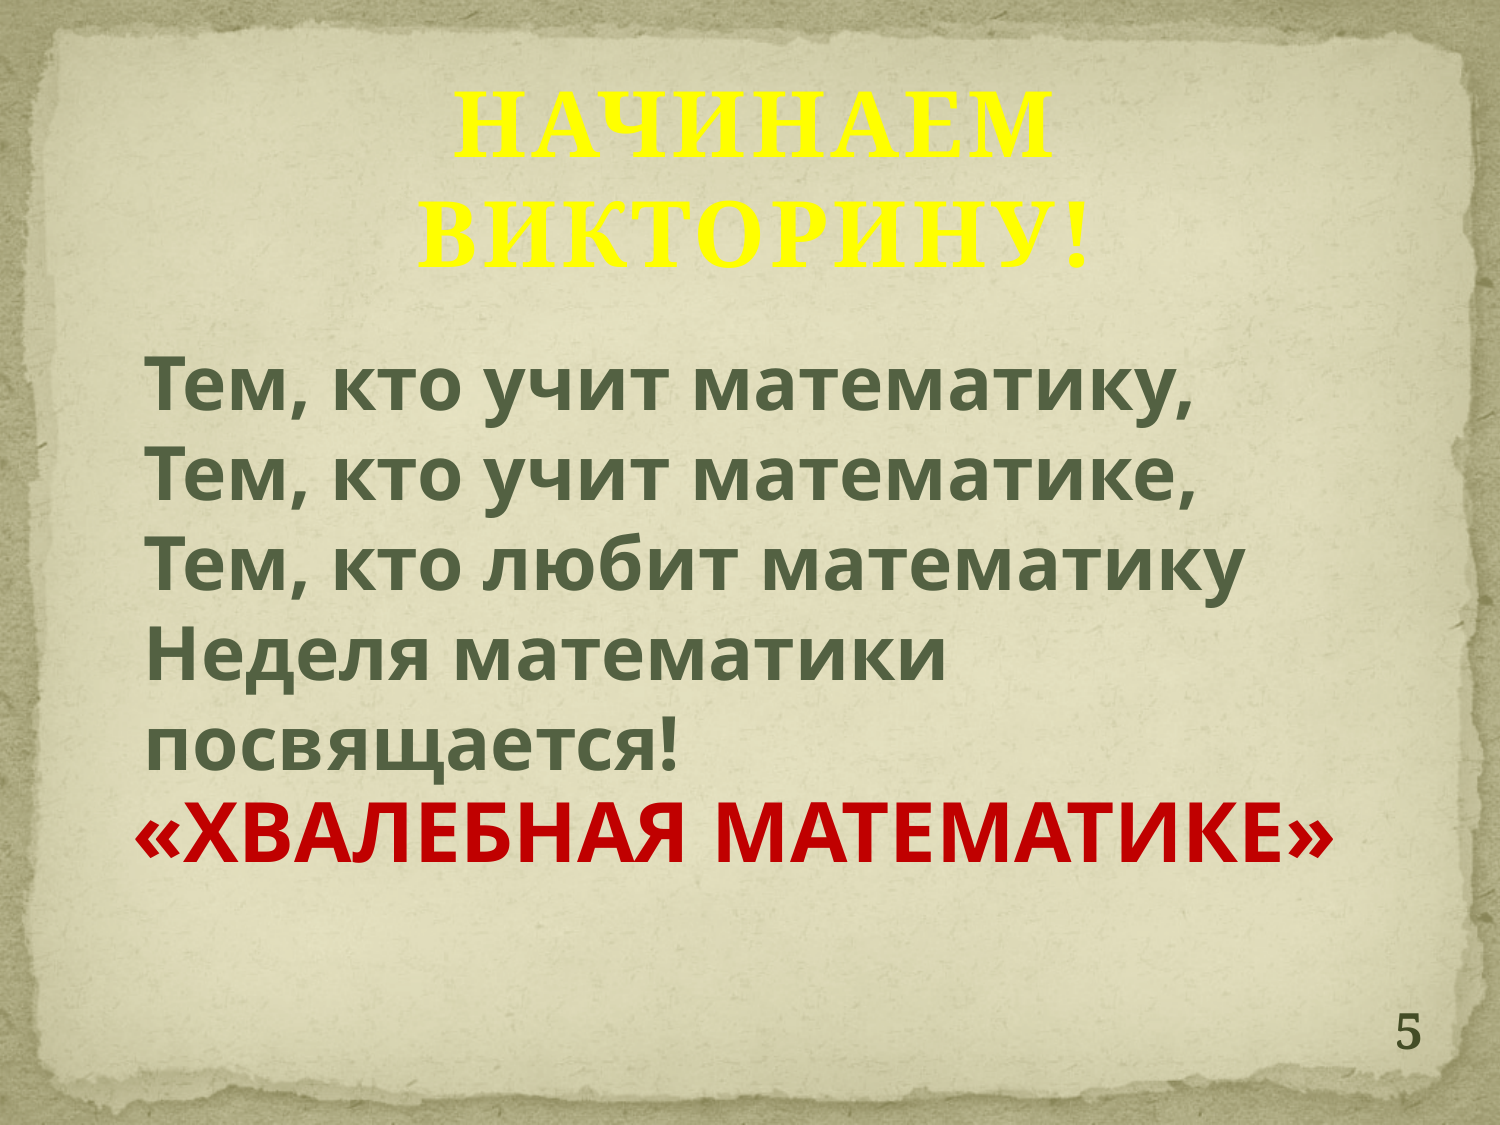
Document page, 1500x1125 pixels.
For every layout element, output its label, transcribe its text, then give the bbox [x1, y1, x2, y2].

text_box Тем, кто учит математику, Тем, кто учит математике, Тем, кто любит математику Неделя математики посвящается! [128, 328, 1442, 793]
slide_number 5 [1359, 996, 1460, 1072]
title НАЧИНАЕМ ВИКТОРИНУ! [91, 57, 1421, 293]
text_box «ХВАЛЕБНАЯ МАТЕМАТИКЕ» [117, 771, 1430, 887]
